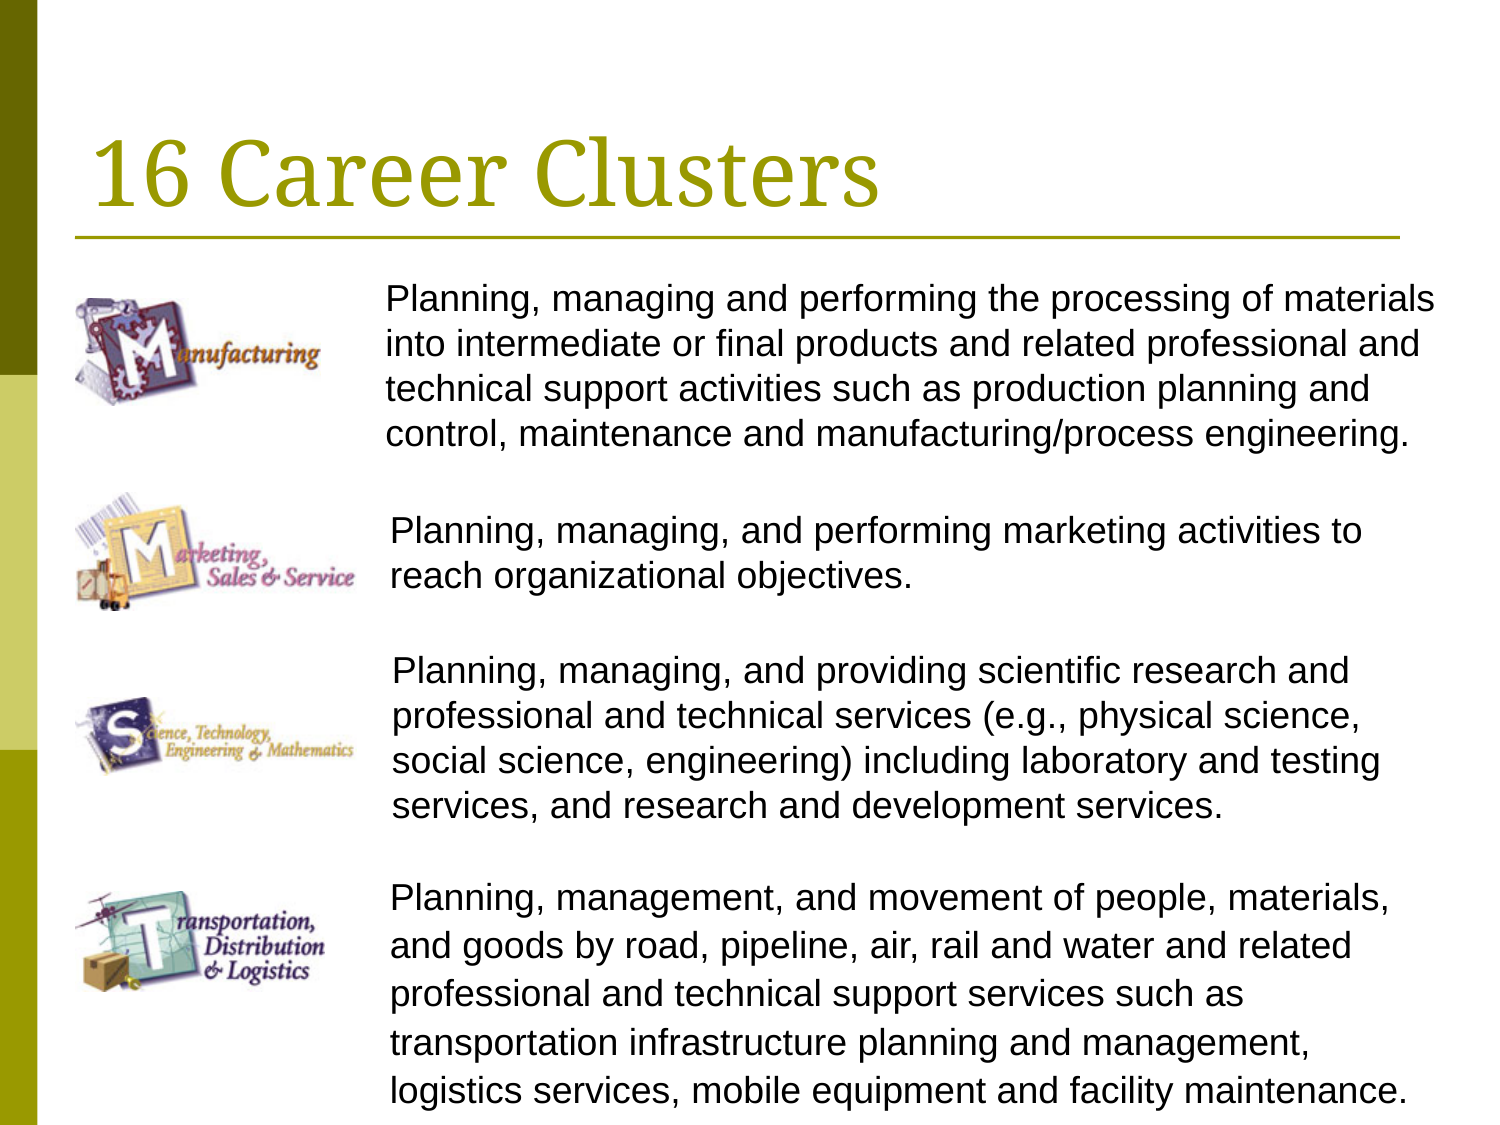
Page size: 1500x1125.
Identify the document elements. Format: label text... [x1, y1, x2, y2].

text_box Planning, managing, and performing marketing activities to reach organizational objectives. [375, 498, 1463, 604]
text_box Planning, managing and performing the processing of materials into intermediate or final products and related professional and technical support activities such as production planning and control, maintenance and manufacturing/process engineering. [370, 267, 1463, 462]
picture [74, 696, 357, 776]
picture [74, 492, 357, 611]
picture [74, 297, 321, 407]
title 16 Career Clusters [74, 45, 1426, 233]
picture [74, 891, 326, 992]
text_box Planning, management, and movement of people, materials, and goods by road, pipeline, air, rail and water and related professional and technical support services such as transportation infrastructure planning and management, logistics services, mobile equipment and facility maintenance. [375, 862, 1463, 1118]
text_box Planning, managing, and providing scientific research and professional and technical services (e.g., physical science, social science, engineering) including laboratory and testing services, and research and development services. [377, 639, 1469, 834]
